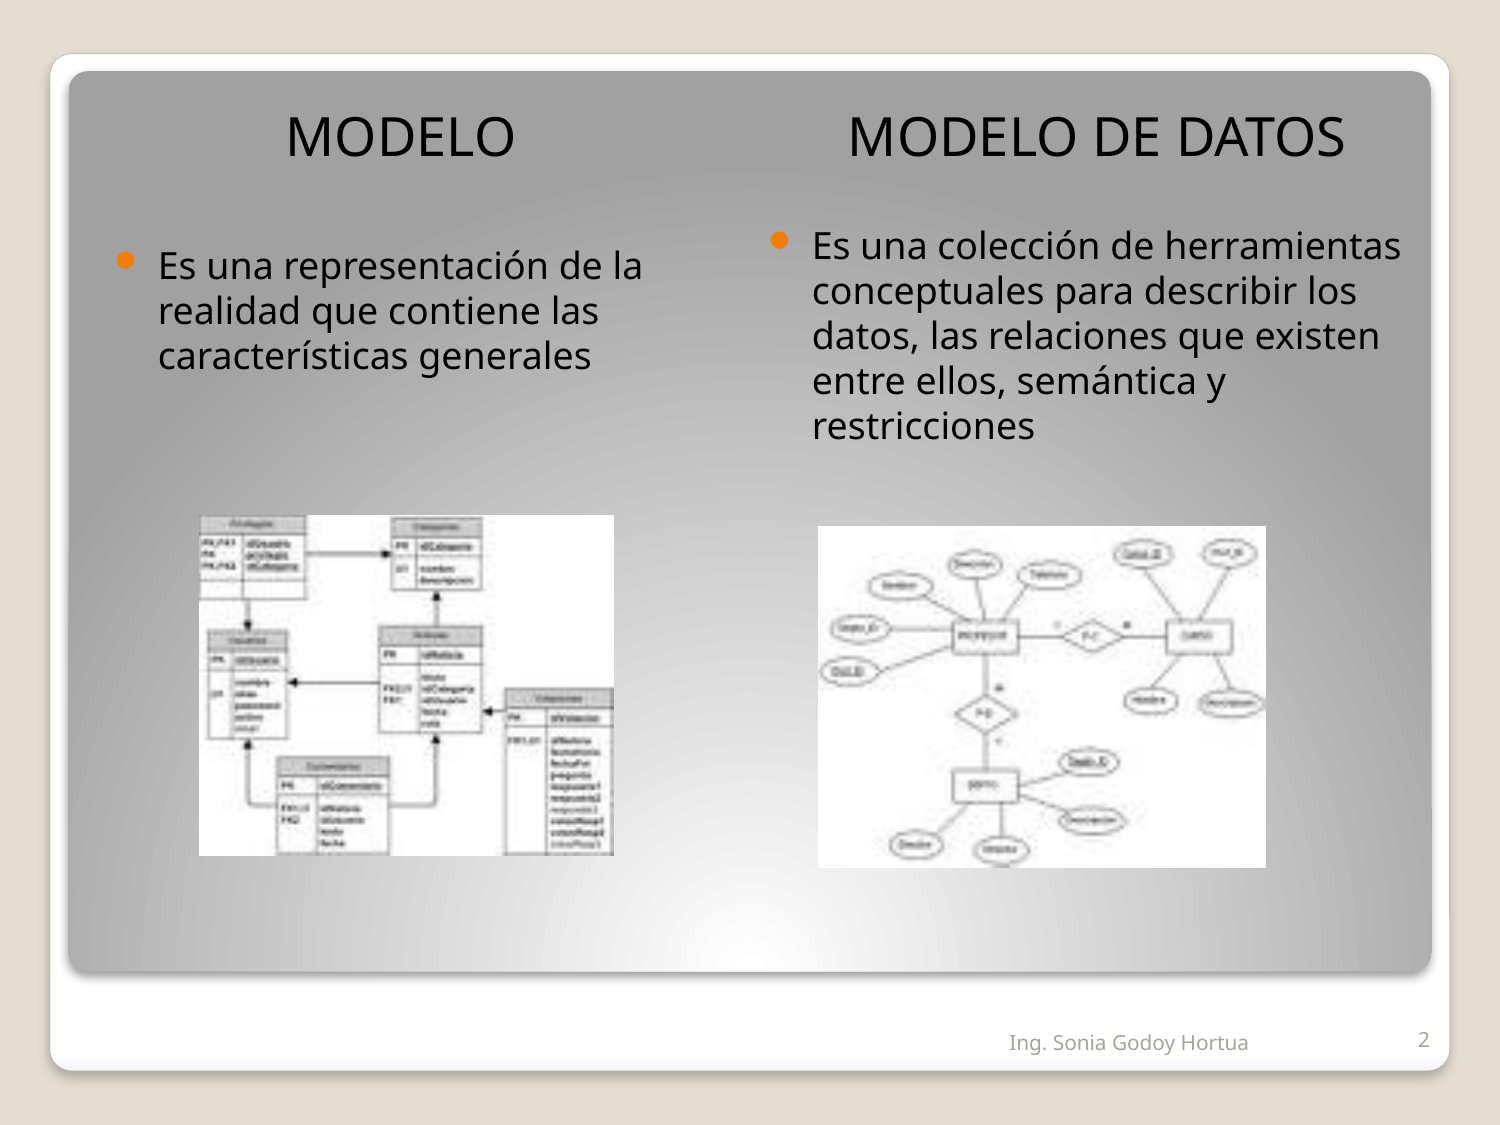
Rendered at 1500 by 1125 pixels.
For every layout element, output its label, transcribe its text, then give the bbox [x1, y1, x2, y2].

list MODELO Es una representación de la realidad que contiene las características generales [84, 86, 704, 808]
picture [198, 515, 614, 857]
list MODELO DE DATOS Es una colección de herramientas conceptuales para describir los datos, las relaciones que existen entre ellos, semántica y restricciones [738, 86, 1442, 808]
picture [817, 526, 1266, 868]
slide_number 2 [1369, 1002, 1445, 1063]
footer Ing. Sonia Godoy Hortua [994, 1002, 1369, 1063]
